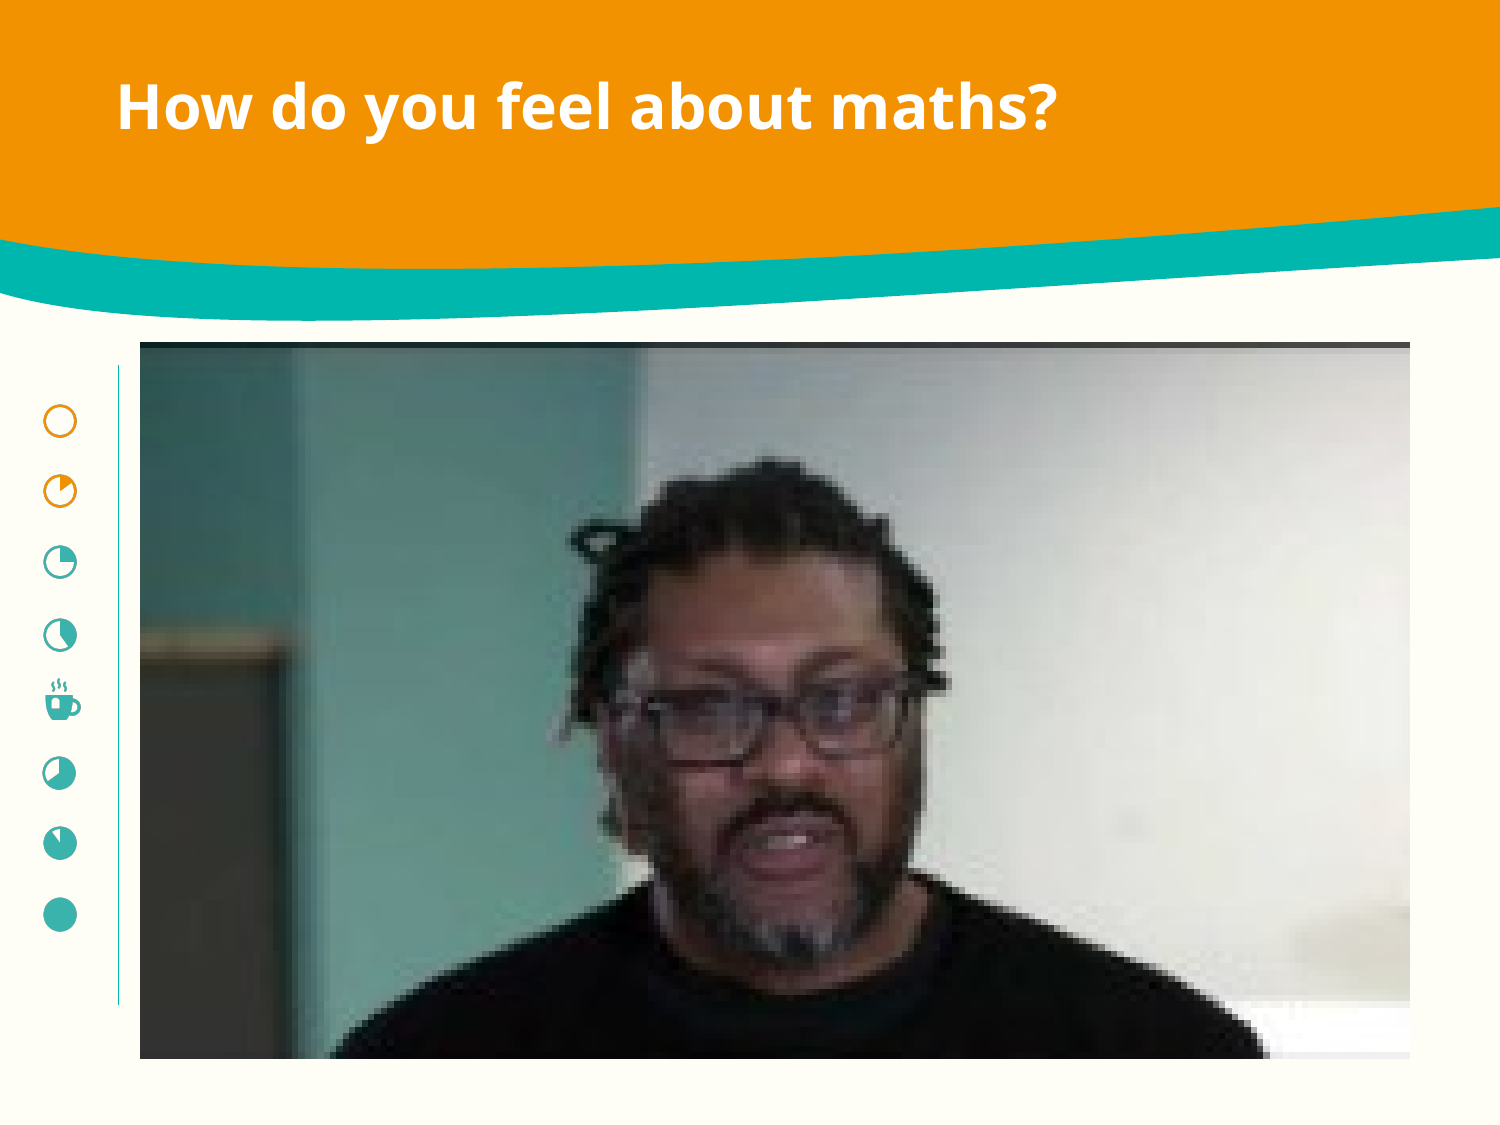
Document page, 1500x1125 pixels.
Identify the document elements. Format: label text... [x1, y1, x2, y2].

picture [38, 752, 80, 794]
picture [39, 614, 81, 656]
picture [39, 470, 81, 512]
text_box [139, 341, 1411, 1060]
picture [36, 672, 90, 726]
picture [39, 541, 81, 583]
picture [39, 822, 81, 864]
picture [39, 893, 81, 936]
picture [39, 400, 81, 442]
list How do you feel about maths? [100, 67, 1411, 258]
